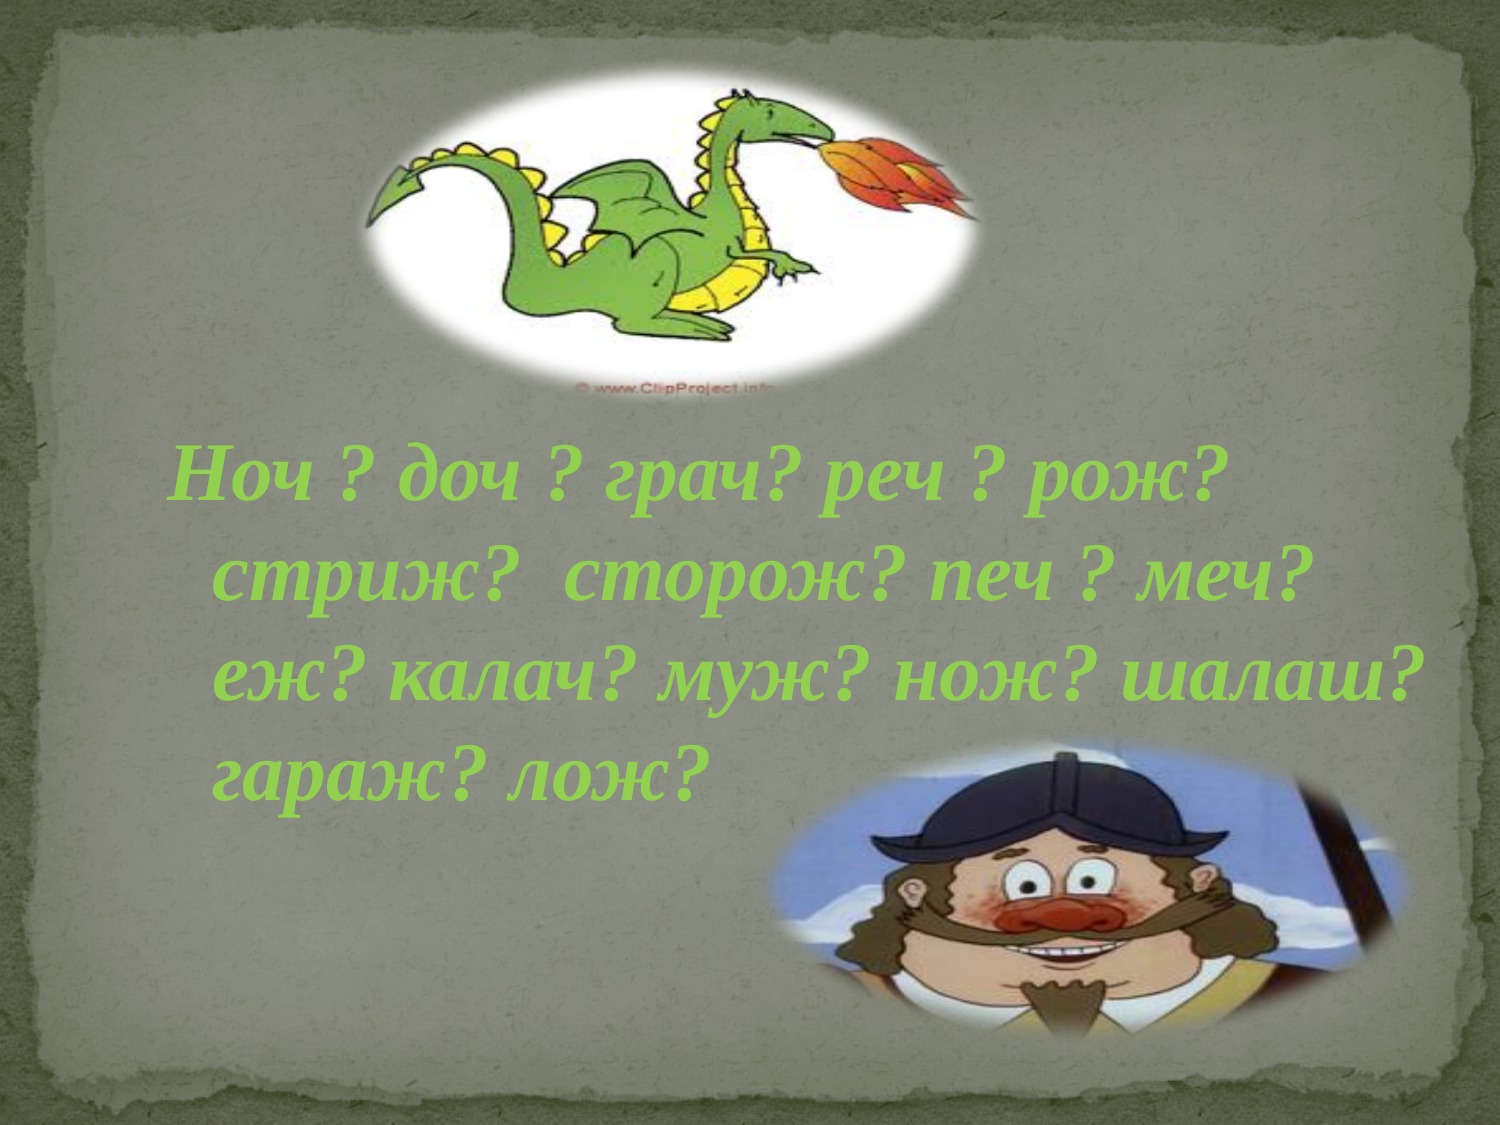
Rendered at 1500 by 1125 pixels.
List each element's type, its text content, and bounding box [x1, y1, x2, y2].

picture [350, 56, 992, 407]
list Ноч ? доч ? грач? реч ? рож? стриж? сторож? печ ? меч? еж? калач? муж? нож? шалаш? гараж? лож? [152, 410, 1465, 1125]
picture [751, 729, 1425, 1044]
title [164, 70, 1466, 434]
